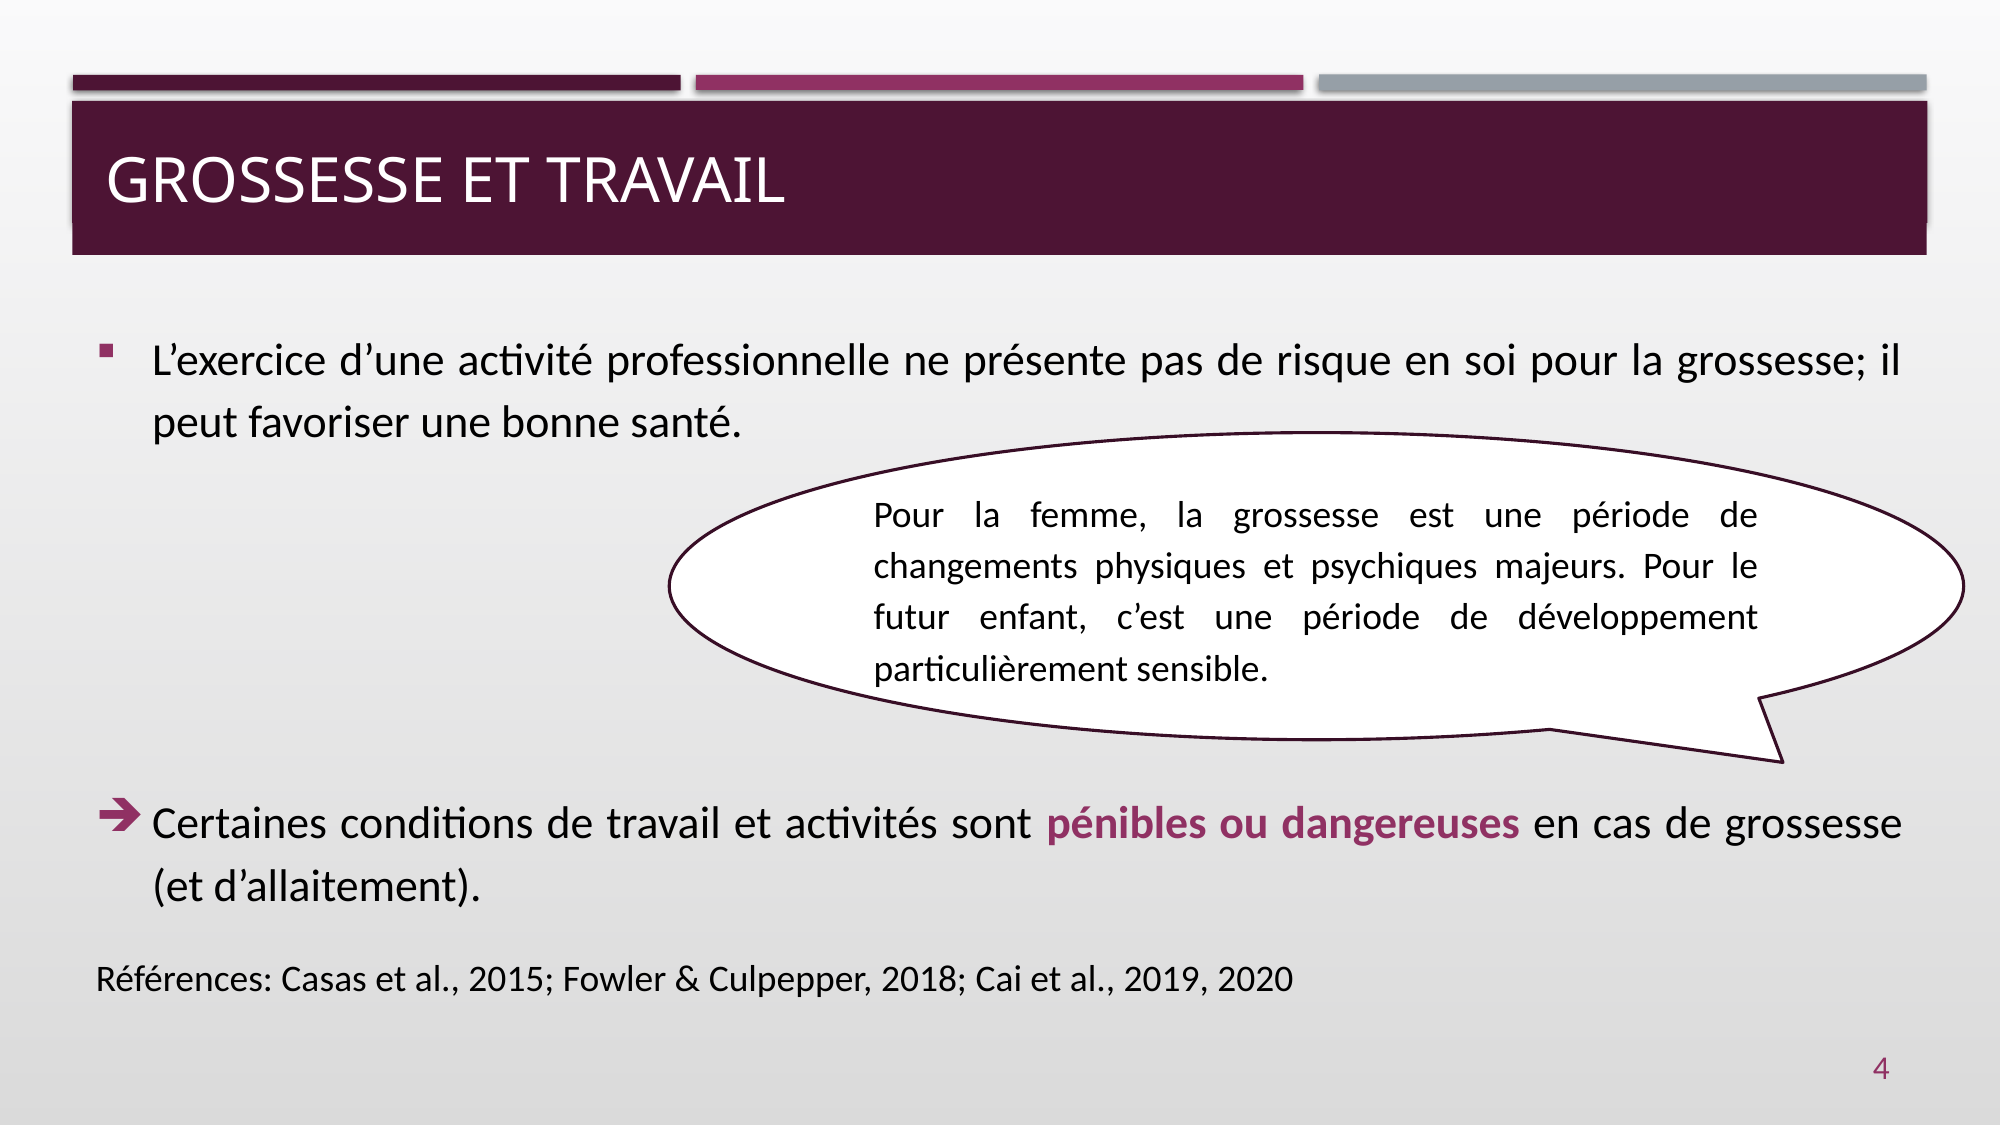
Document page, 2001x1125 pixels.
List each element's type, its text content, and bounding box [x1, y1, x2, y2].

text_box L’exercice d’une activité professionnelle ne présente pas de risque en soi pour la grossesse; il peut favoriser une bonne santé. Certaines conditions de travail et activités sont pénibles ou dangereuses en cas de grossesse (et d’allaitement). Références: Casas et al., 2015; Fowler & Culpepper, 2018; Cai et al., 2019, 2020 [81, 314, 1919, 1007]
slide_number 4 [1732, 1036, 1905, 1097]
text_box Pour la femme, la grossesse est une période de changements physiques et psychiques majeurs. Pour le futur enfant, c’est une période de développement particulièrement sensible. [667, 430, 1966, 765]
text_box [71, 221, 1928, 257]
title Grossesse et travail [90, 109, 1905, 246]
